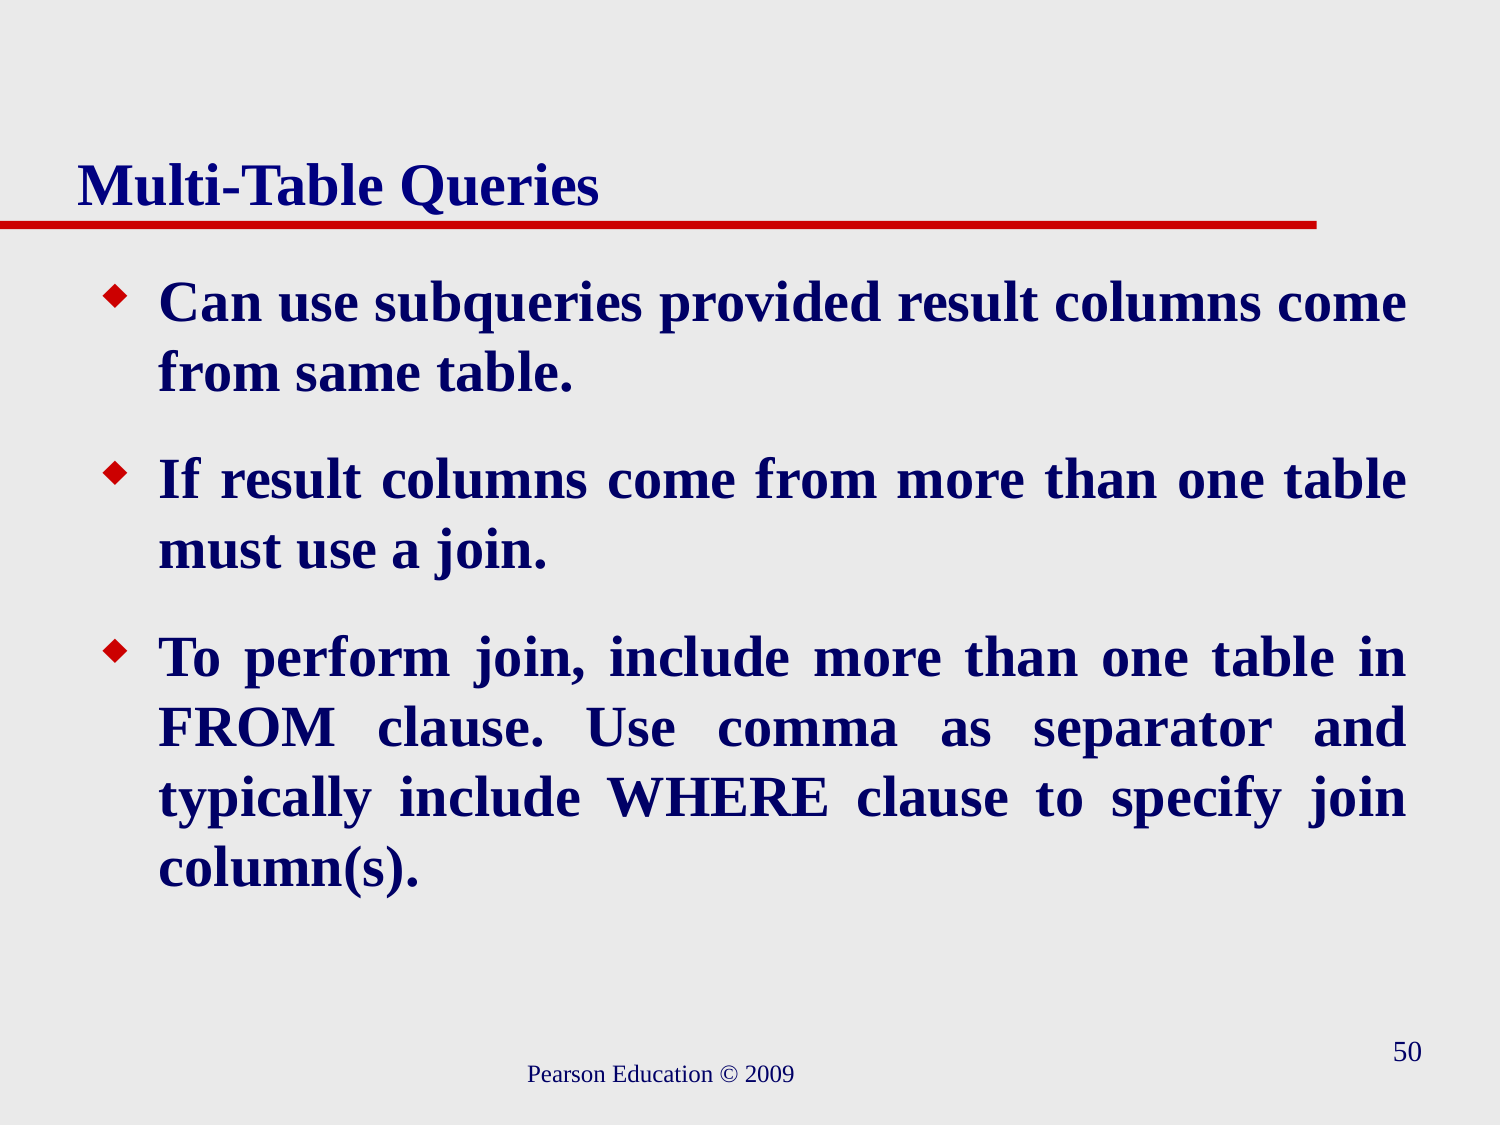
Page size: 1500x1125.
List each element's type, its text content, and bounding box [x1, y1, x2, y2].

list Can use subqueries provided result columns come from same table. If result columns come from more than one table must use a join. To perform join, include more than one table in FROM clause. Use comma as separator and typically include WHERE clause to specify join column(s). [87, 255, 1424, 931]
title Multi-Table Queries [62, 43, 1338, 226]
text_box Pearson Education © 2009 [512, 1050, 1038, 1095]
slide_number 50 [1124, 1012, 1438, 1088]
